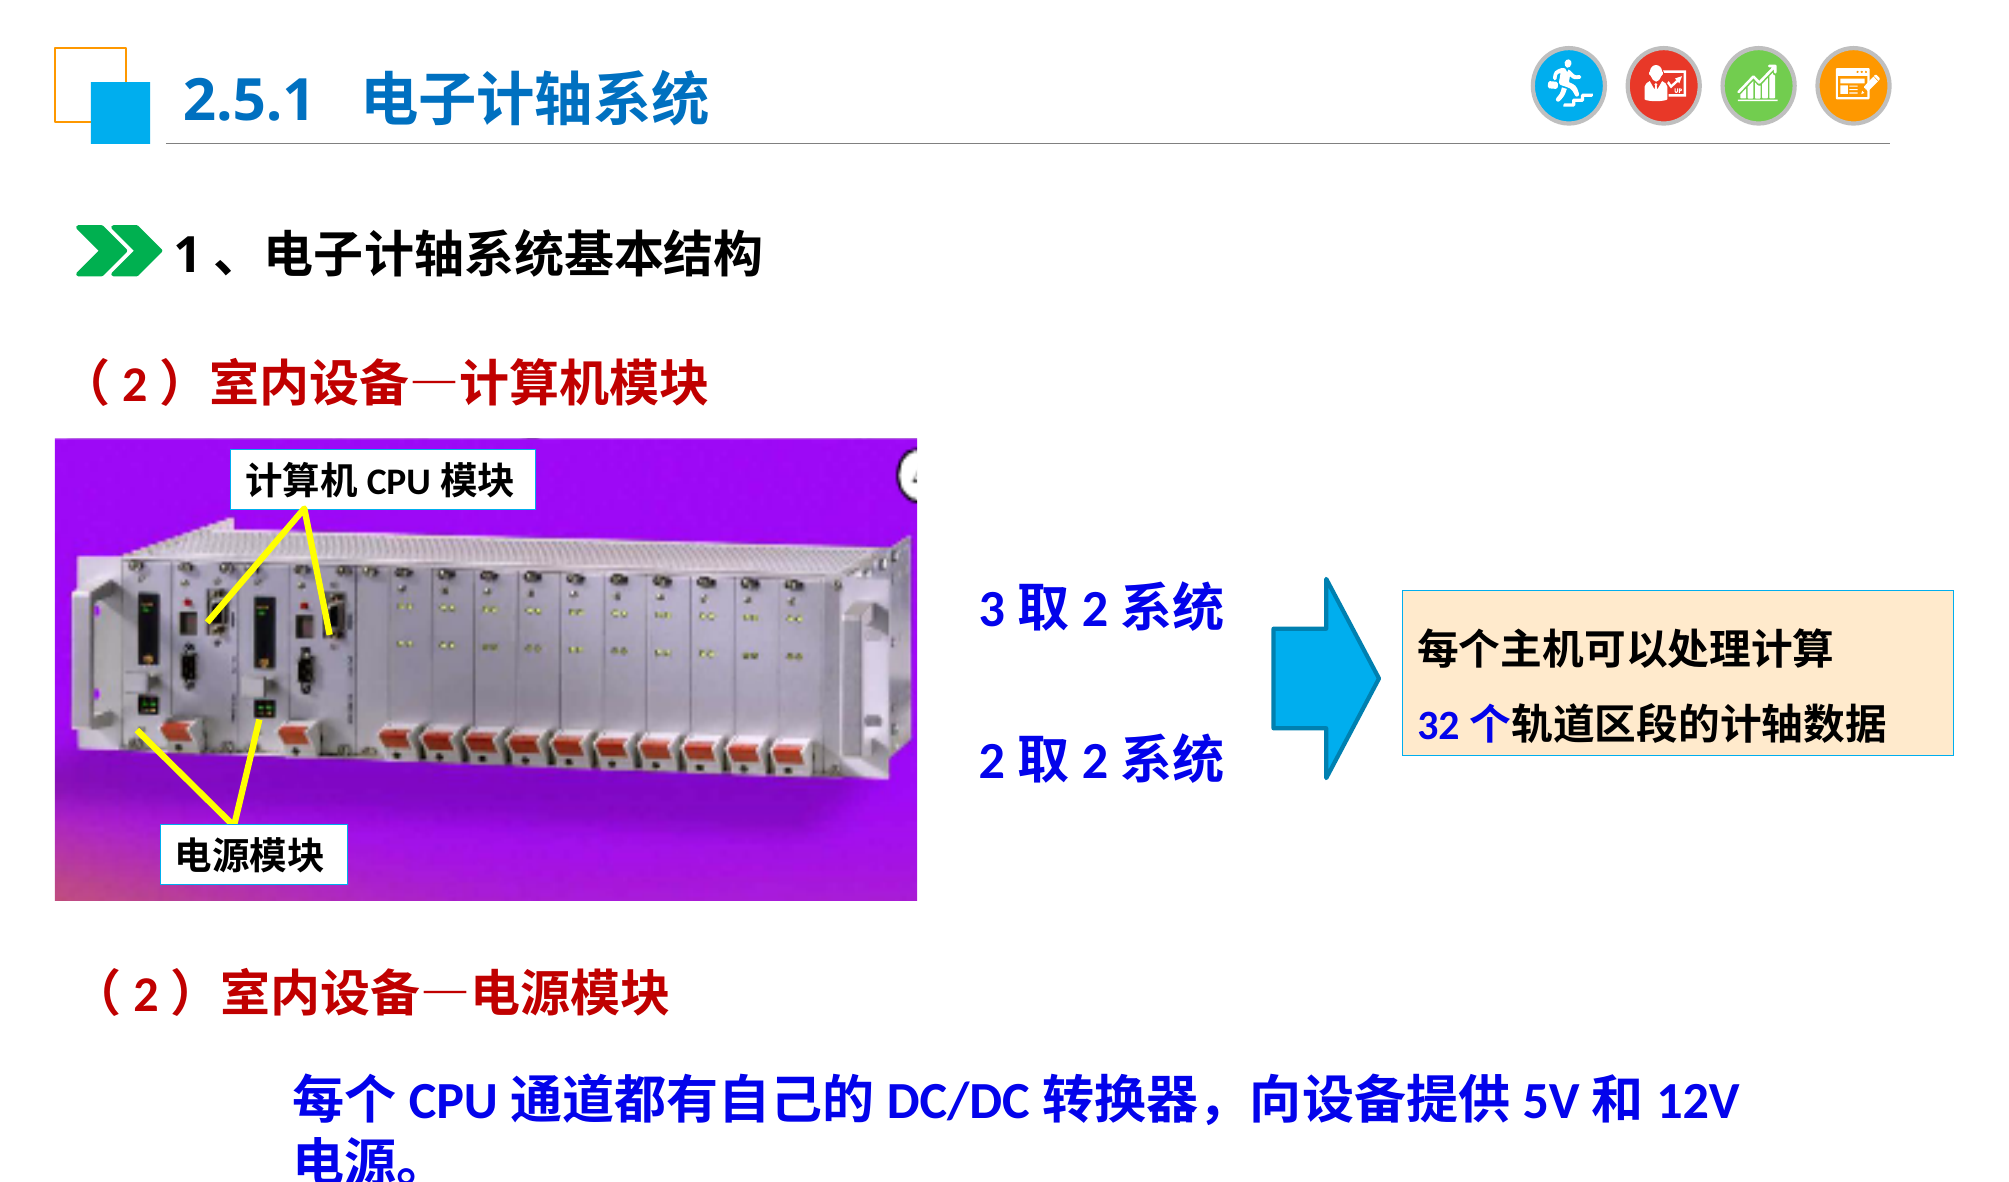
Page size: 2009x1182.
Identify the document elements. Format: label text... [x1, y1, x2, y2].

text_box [77, 215, 778, 292]
text_box 2取2系统 [963, 719, 1240, 797]
text_box 3取2系统 [963, 567, 1240, 645]
text_box 每个CPU通道都有自己的DC/DC转换器，向设备提供5V和12V电源。 [277, 1059, 1809, 1182]
text_box [1271, 576, 1381, 781]
text_box 2.5.1 电子计轴系统 [162, 51, 731, 142]
text_box 每个主机可以处理计算 32个轨道区段的计轴数据 [1402, 590, 1954, 756]
picture [54, 437, 918, 901]
text_box （2）室内设备—计算机模块 [45, 344, 725, 420]
text_box （2）室内设备—电源模块 [56, 953, 686, 1029]
